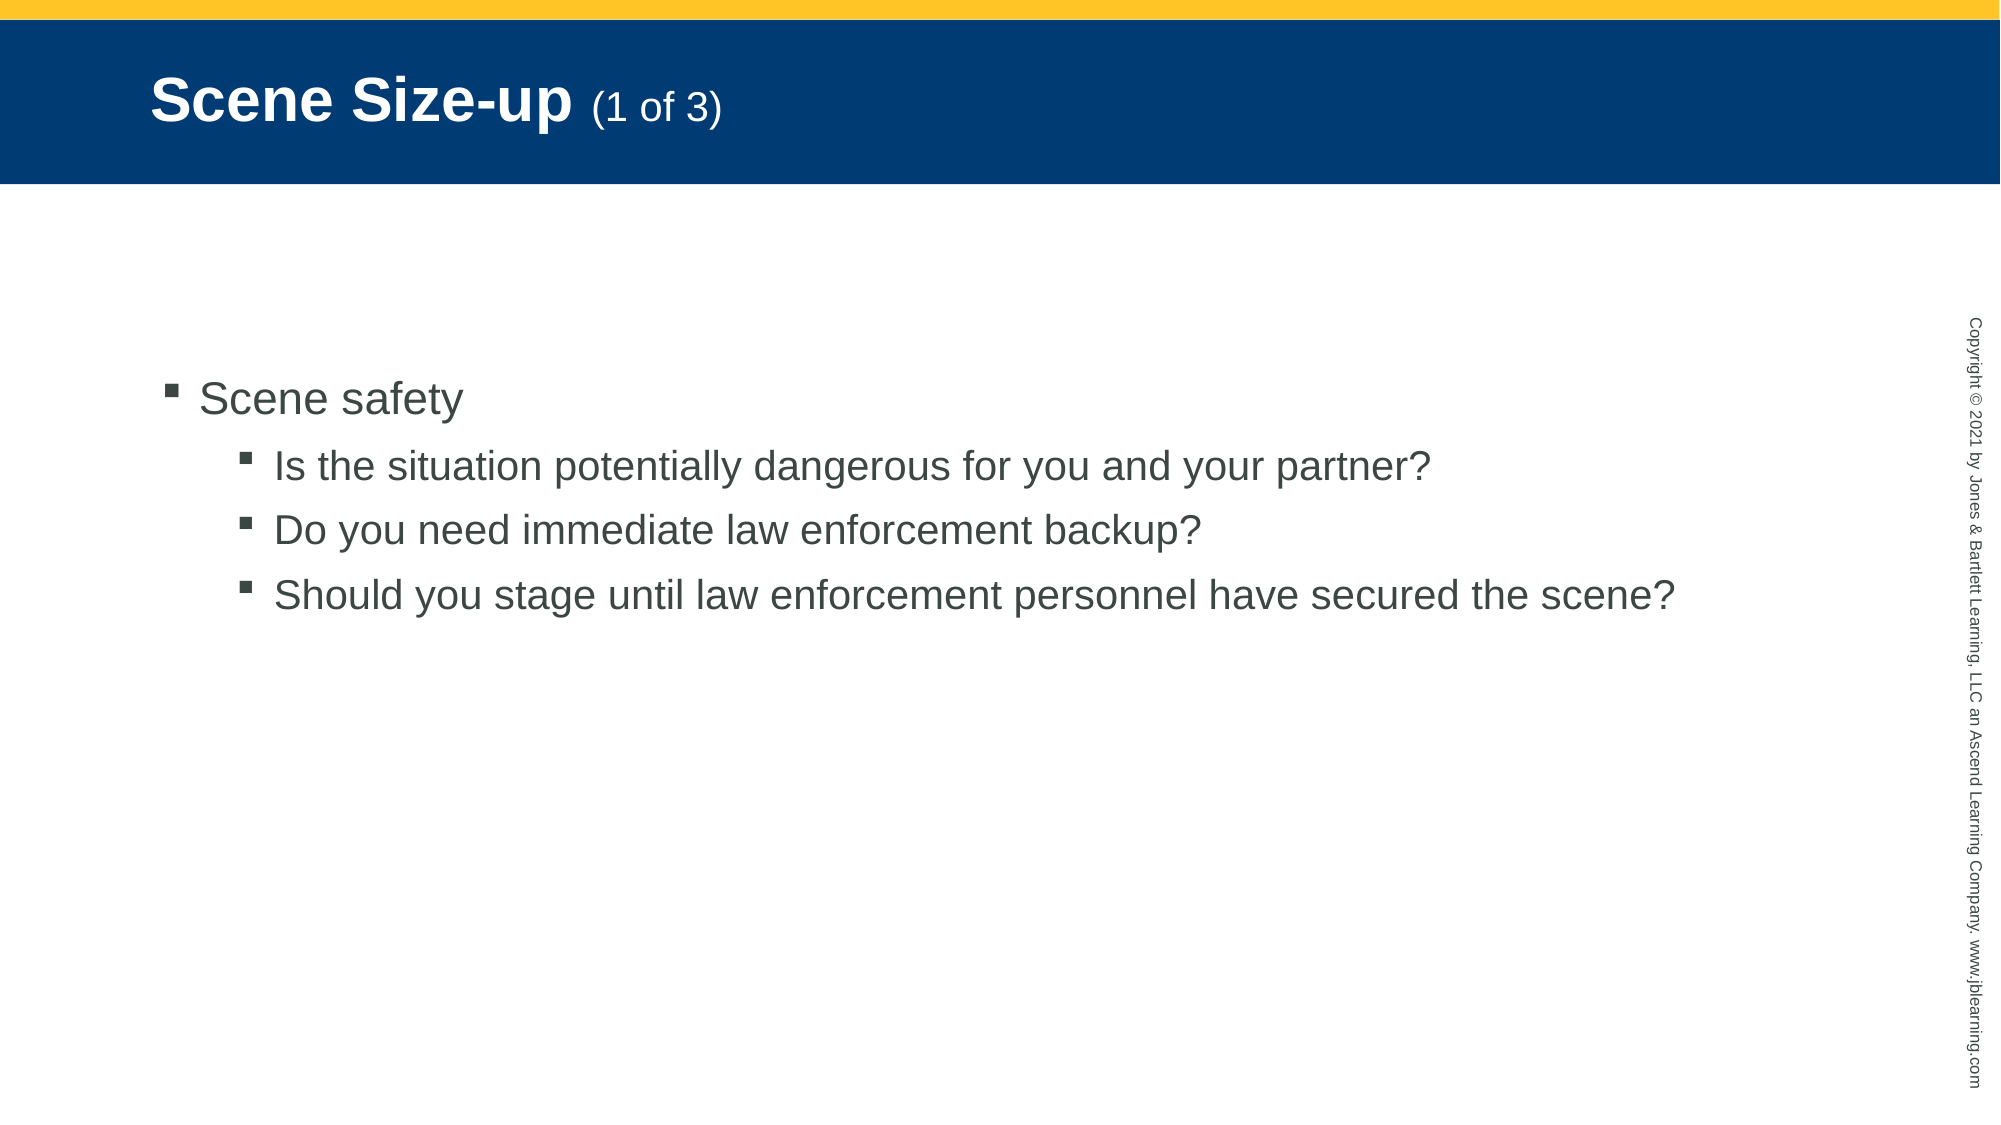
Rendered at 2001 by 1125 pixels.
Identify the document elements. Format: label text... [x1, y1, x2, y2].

title Scene Size-up (1 of 3) [0, 19, 2000, 185]
list Scene safety Is the situation potentially dangerous for you and your partner? Do you need immediate law enforcement backup? Should you stage until law enforcement personnel have secured the scene? [146, 361, 1859, 1016]
